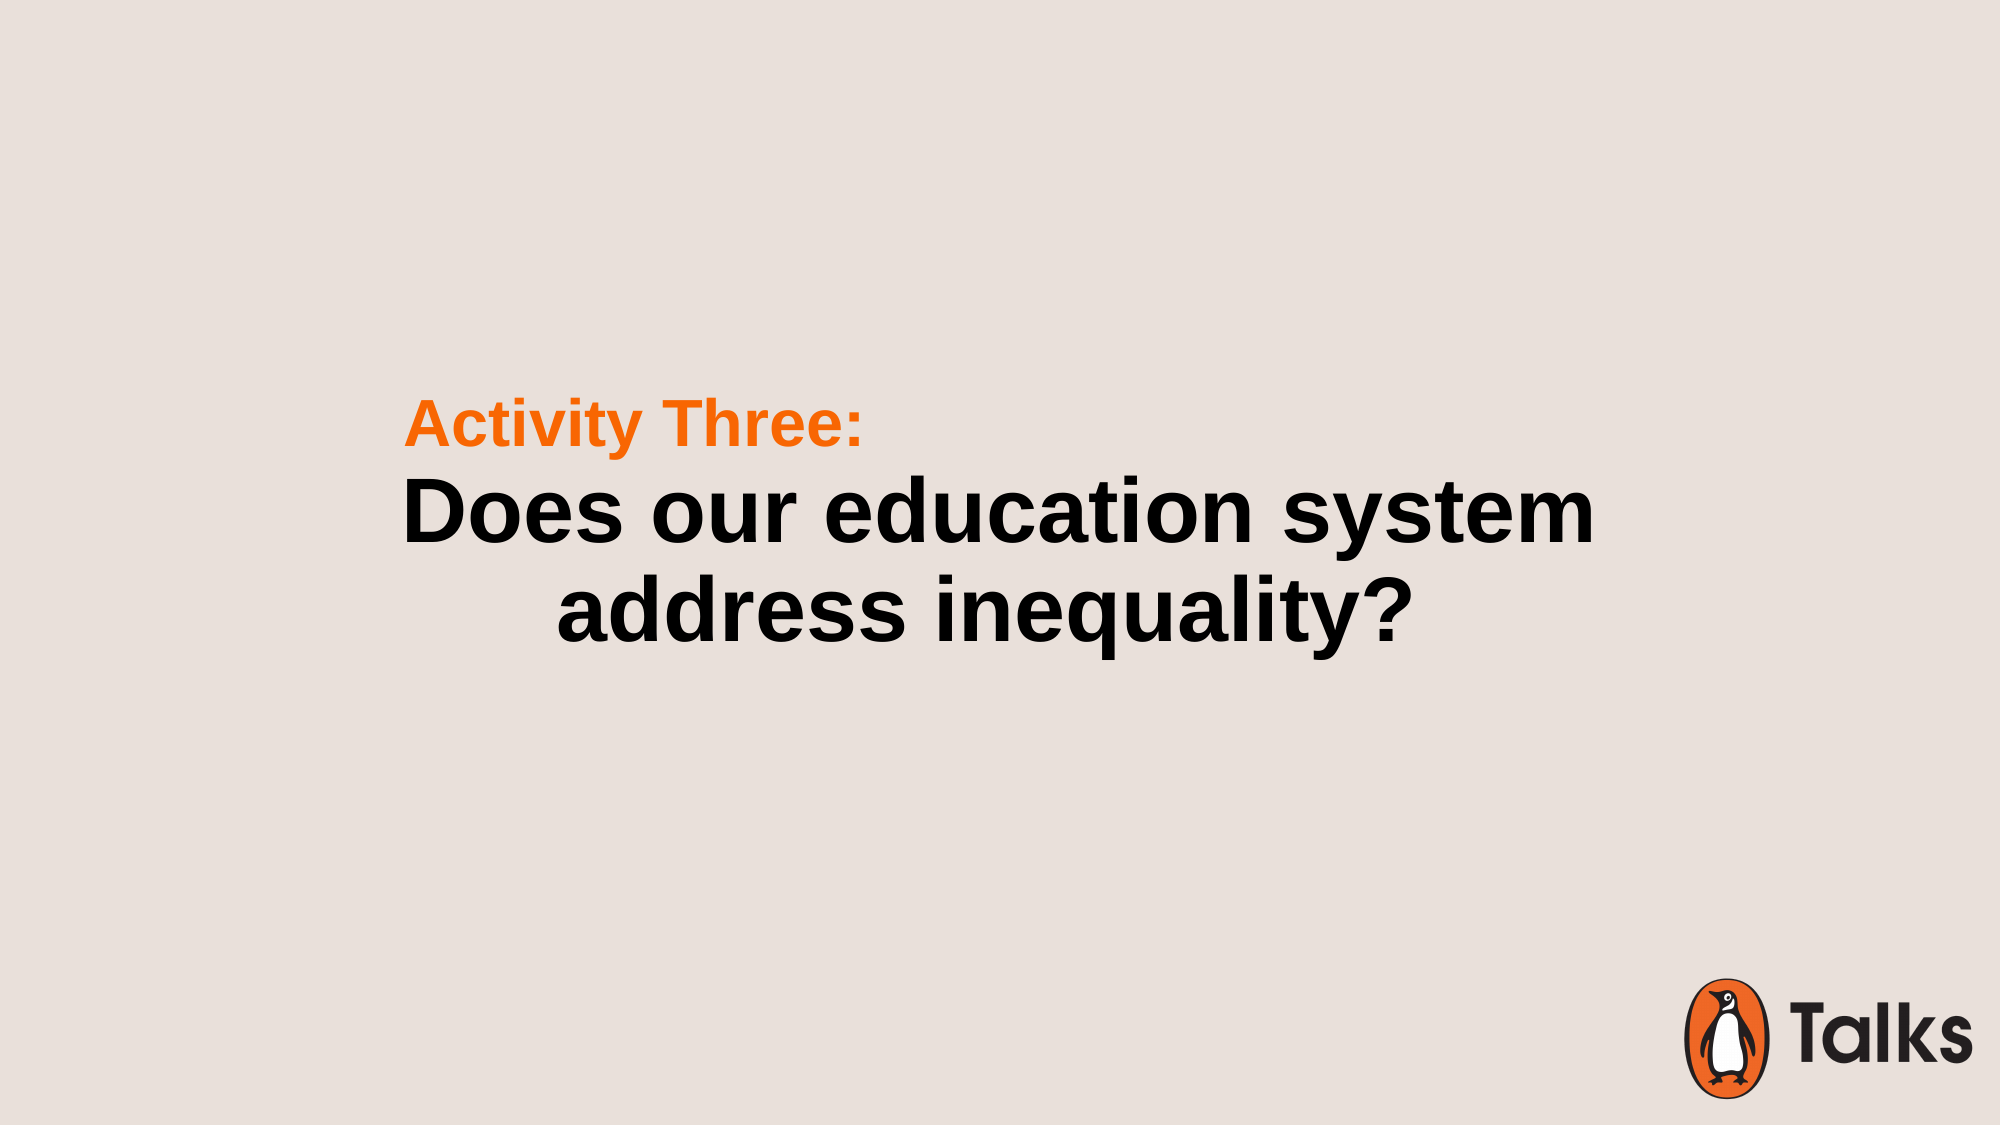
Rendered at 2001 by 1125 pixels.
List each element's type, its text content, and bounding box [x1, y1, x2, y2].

text_box Activity Three: [381, 371, 889, 467]
title Does our education system address inequality? [137, 453, 1863, 672]
picture [1610, 934, 2000, 1125]
